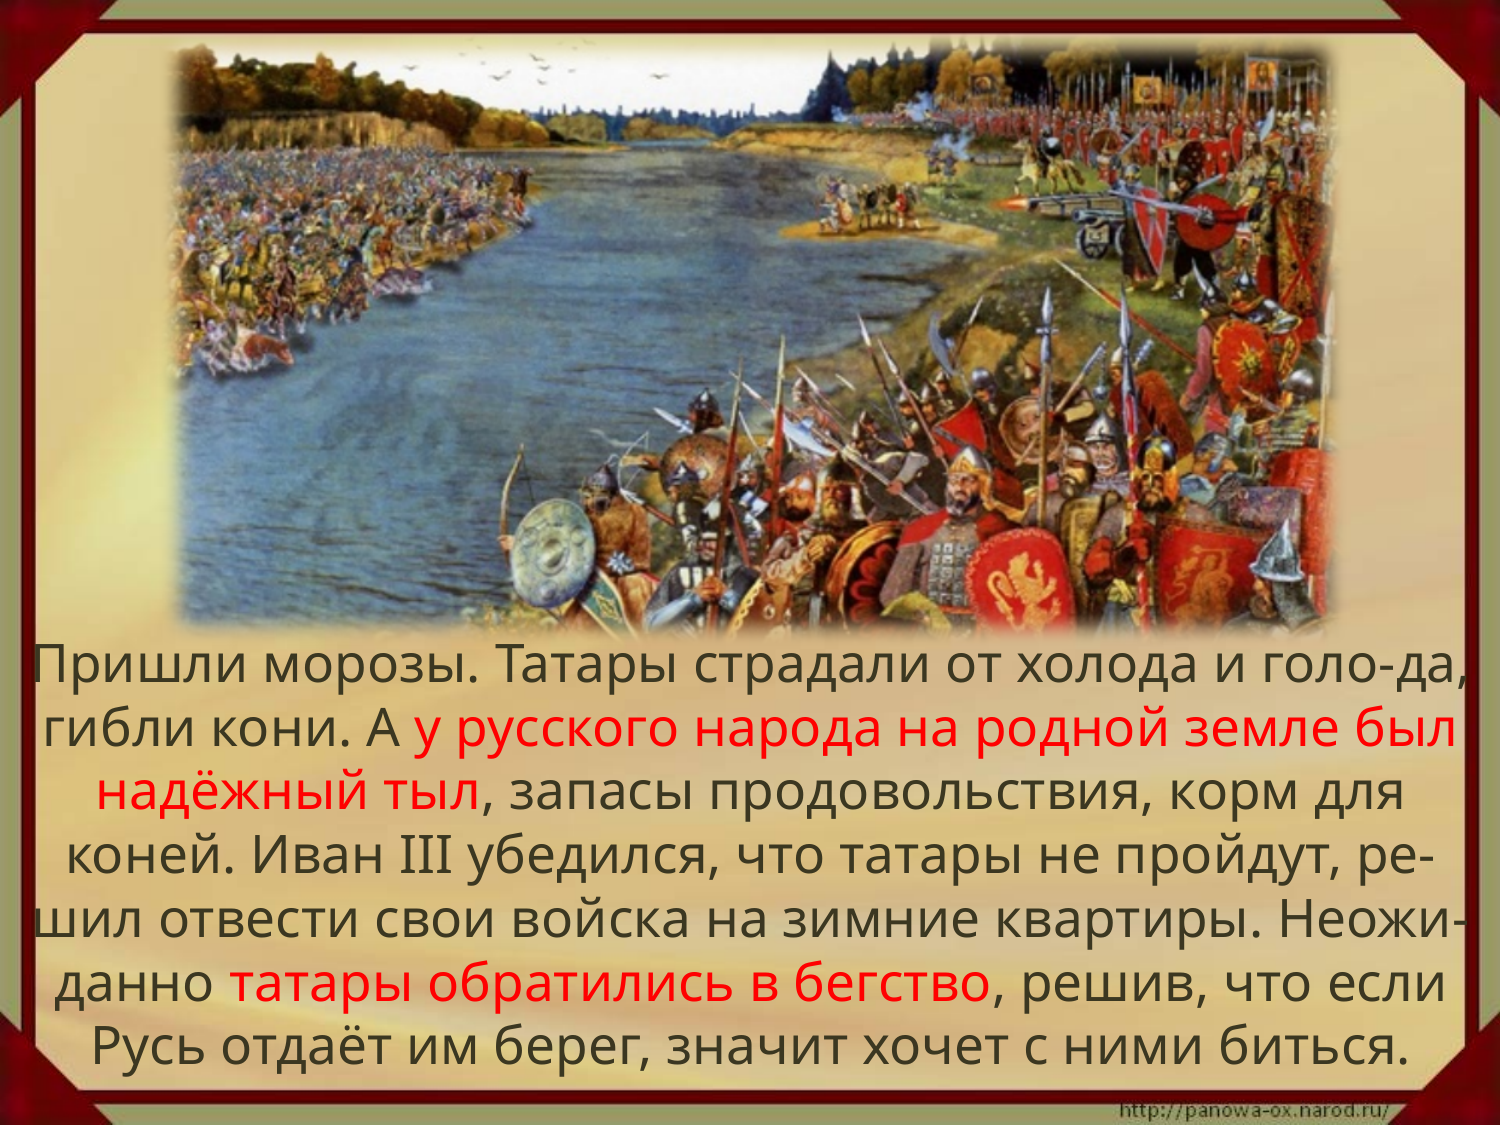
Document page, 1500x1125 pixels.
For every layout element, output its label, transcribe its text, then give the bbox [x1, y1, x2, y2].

picture [0, 0, 1500, 1125]
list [159, 30, 1347, 646]
list Пришли морозы. Татары страдали от холода и голо-да, гибли кони. А у русского народа на родной земле был надёжный тыл, запасы продовольствия, корм для коней. Иван III убедился, что татары не пройдут, ре-шил отвести свои войска на зимние квартиры. Неожи-данно татары обратились в бегство, решив, что если Русь отдаёт им берег, значит хочет с ними биться. [0, 621, 1489, 1106]
